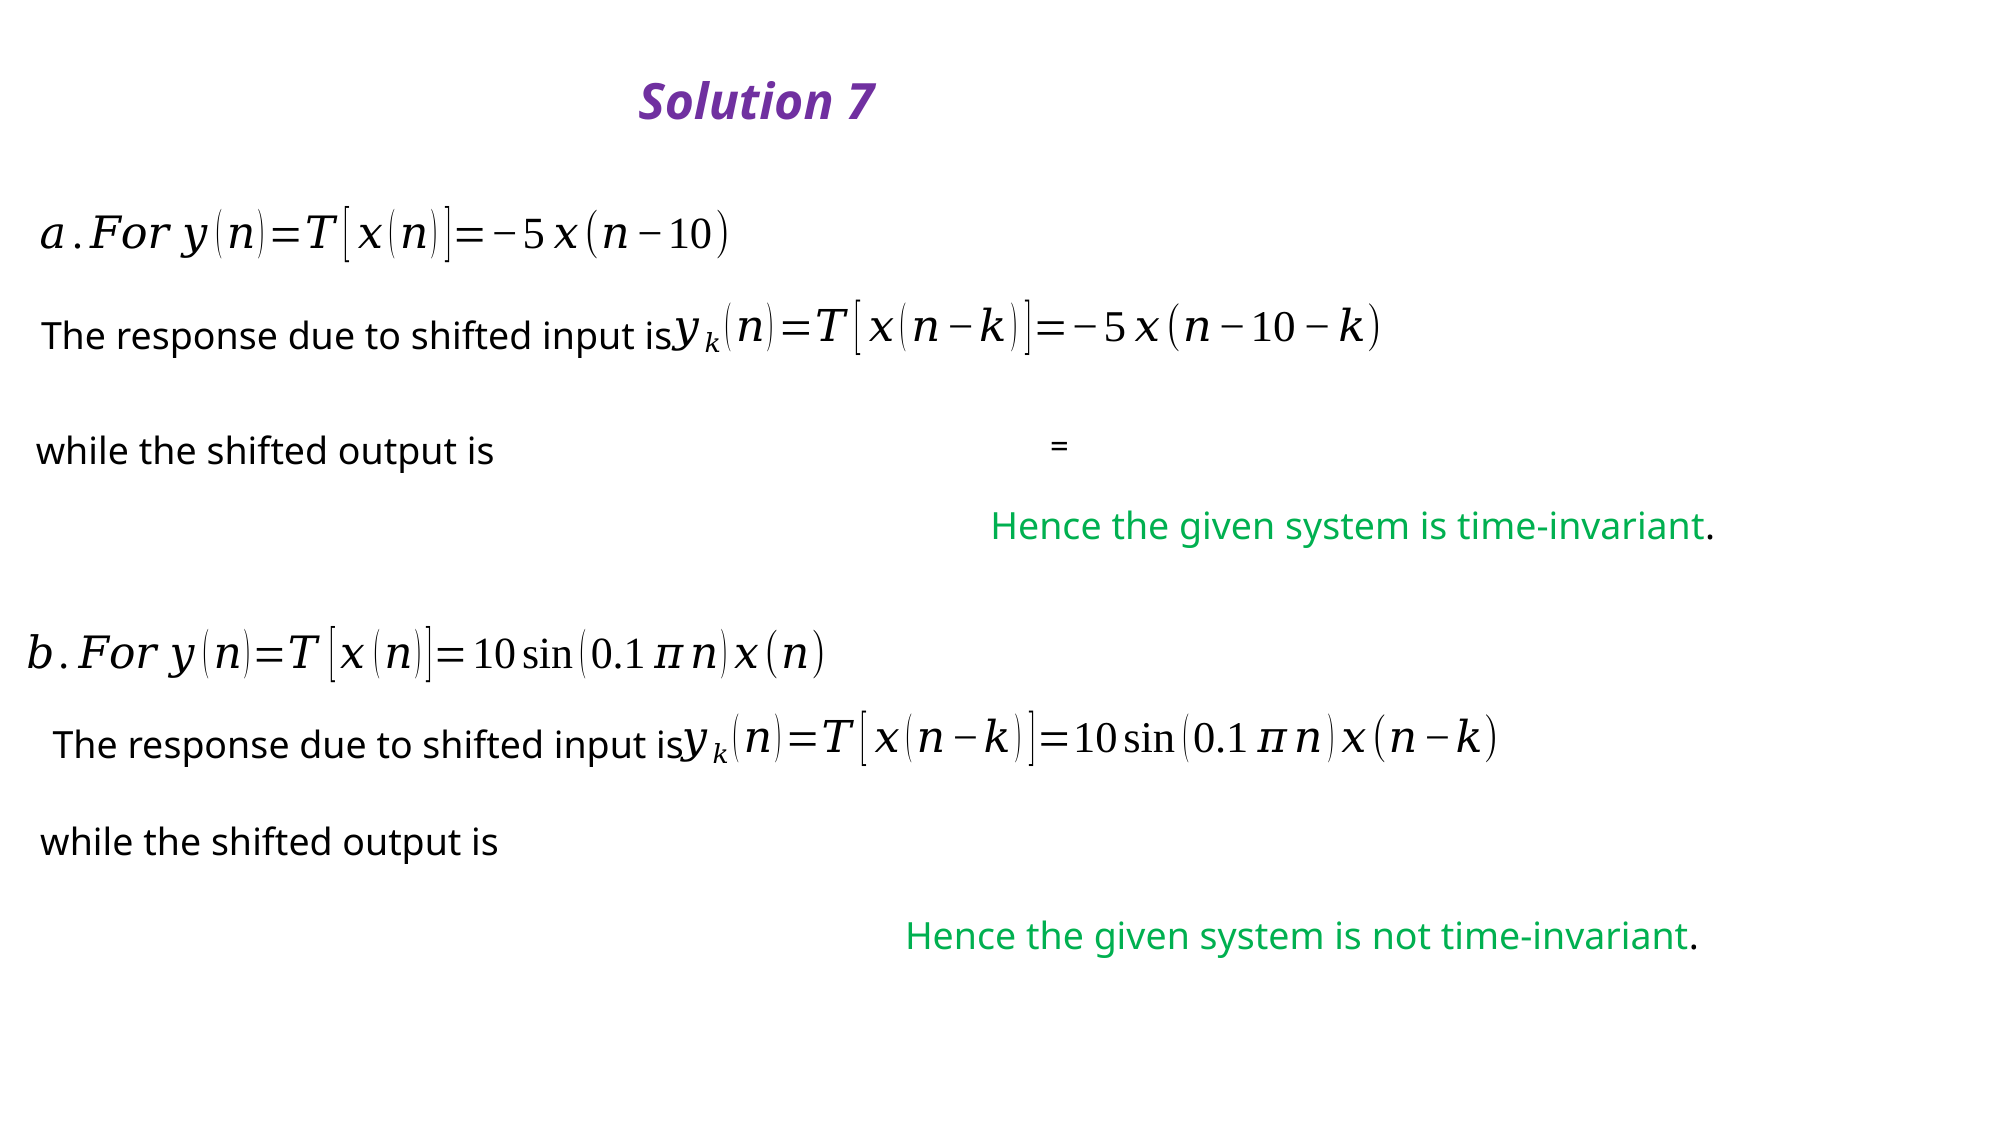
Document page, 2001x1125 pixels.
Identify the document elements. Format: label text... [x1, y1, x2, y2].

text_box Hence the given system is time-invariant. [975, 494, 1730, 555]
text_box Hence the given system is not time-invariant. [890, 904, 1714, 964]
text_box while the shifted output is [21, 420, 510, 480]
text_box Solution 7 [623, 57, 890, 137]
text_box while the shifted output is [25, 810, 515, 871]
text_box The response due to shifted input is [26, 304, 1027, 365]
text_box The response due to shifted input is [37, 713, 1038, 773]
